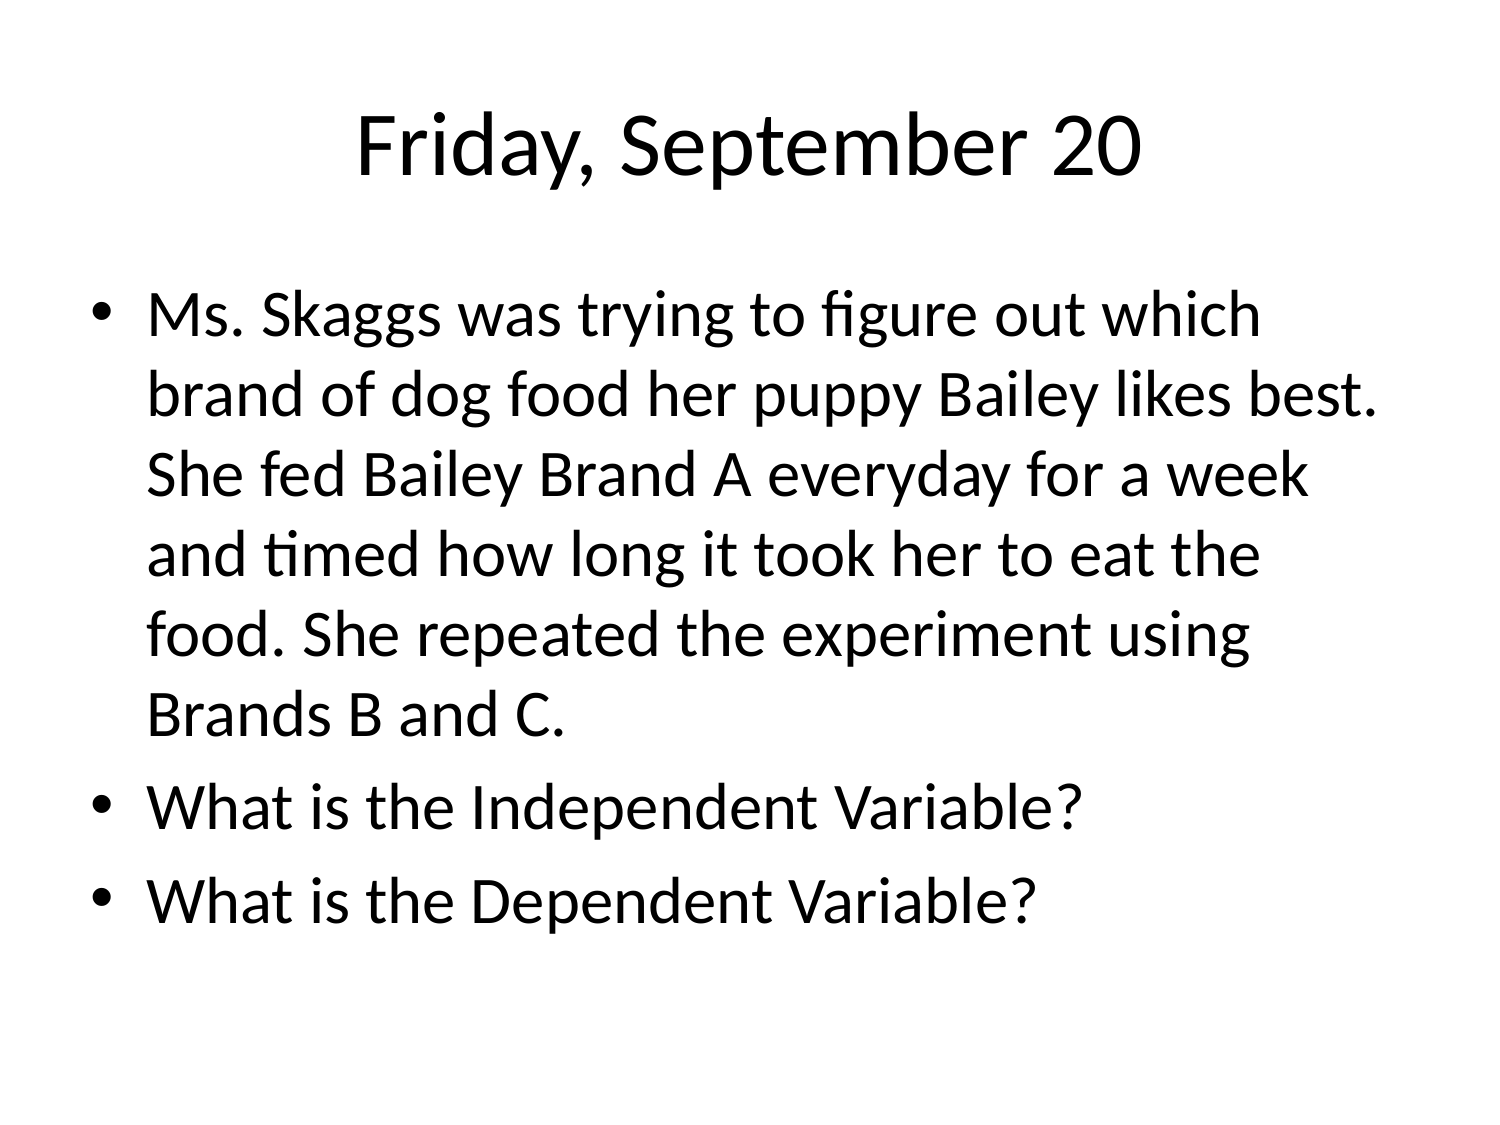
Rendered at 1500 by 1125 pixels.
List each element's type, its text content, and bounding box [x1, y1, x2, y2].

title Friday, September 20 [75, 45, 1425, 233]
list Ms. Skaggs was trying to figure out which brand of dog food her puppy Bailey likes best. She fed Bailey Brand A everyday for a week and timed how long it took her to eat the food. She repeated the experiment using Brands B and C. What is the Independent Variable? What is the Dependent Variable? [75, 262, 1425, 1005]
